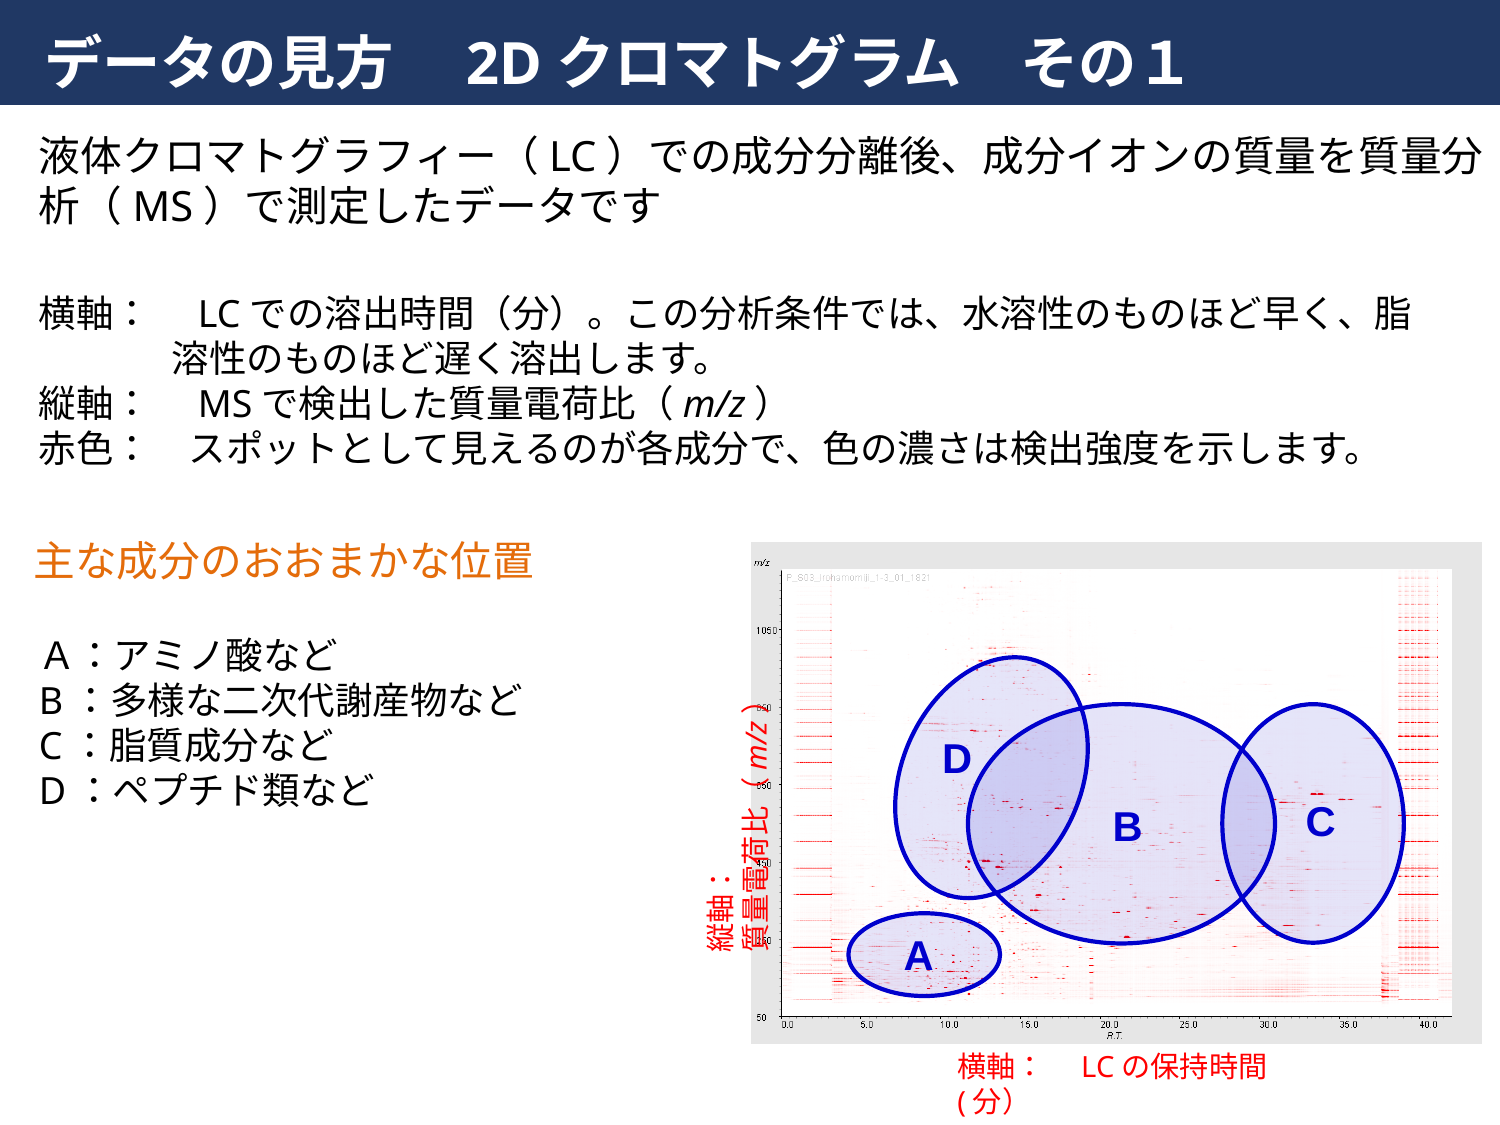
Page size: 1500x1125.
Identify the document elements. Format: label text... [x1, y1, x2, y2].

text_box [0, 0, 1500, 107]
text_box 横軸： LCでの溶出時間（分）。この分析条件では、水溶性のものほど早く、脂溶性のものほど遅く溶出します。 縦軸： MSで検出した質量電荷比（m/z） 赤色： スポットとして見えるのが各成分で、色の濃さは検出強度を示します。 [24, 282, 1453, 478]
text_box データの見方 2Dクロマトグラム その１ [29, 19, 1412, 104]
text_box 主な成分のおおまかな位置 [18, 527, 744, 593]
text_box 液体クロマトグラフィー（LC）での成分分離後、成分イオンの質量を質量分析（MS）で測定したデータです [24, 122, 1500, 238]
text_box 縦軸： 質量電荷比（m/z） [695, 574, 746, 968]
text_box 横軸： LCの保持時間(分） [942, 1053, 1326, 1125]
text_box Ａ：アミノ酸など B：多様な二次代謝産物など C：脂質成分など D：ペプチド類など [24, 624, 652, 820]
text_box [751, 541, 1482, 1044]
